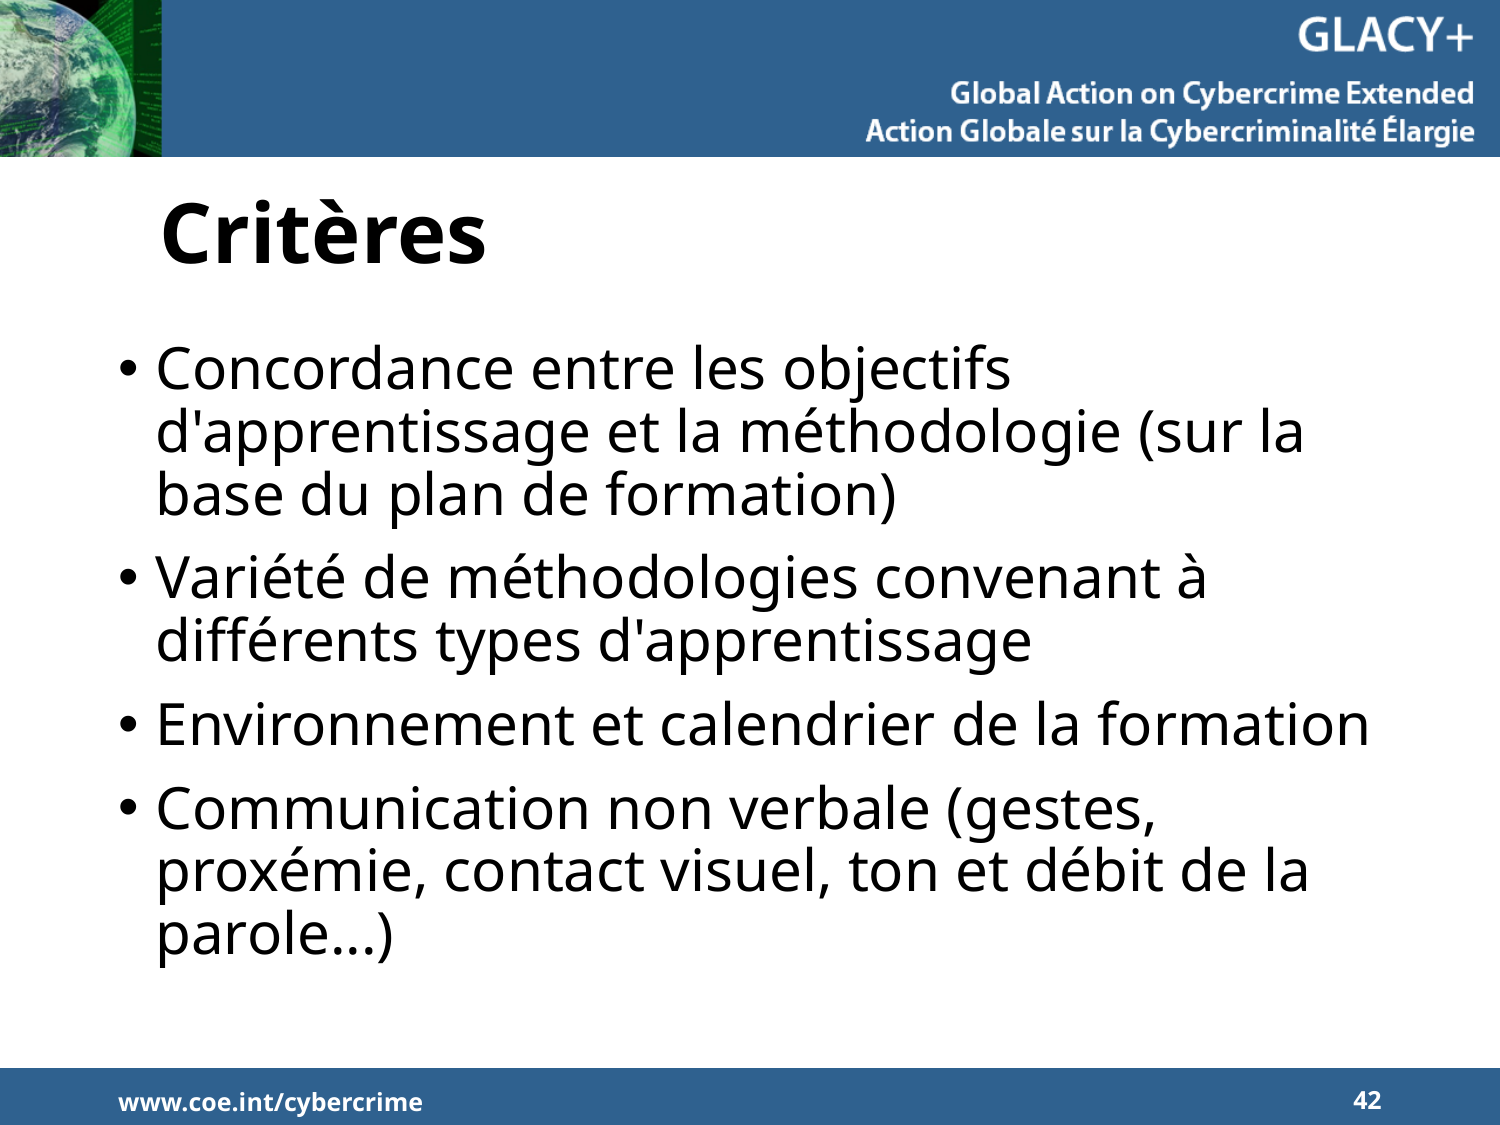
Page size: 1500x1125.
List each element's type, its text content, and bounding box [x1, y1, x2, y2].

list Concordance entre les objectifs d'apprentissage et la méthodologie (sur la base du plan de formation) Variété de méthodologies convenant à différents types d'apprentissage Environnement et calendrier de la formation Communication non verbale (gestes, proxémie, contact visuel, ton et débit de la parole...) [103, 331, 1397, 1086]
slide_number www.coe.int/cybercrime [103, 1071, 491, 1125]
picture [0, 0, 1500, 157]
slide_number 42 [1059, 1071, 1397, 1125]
title Critères [144, 141, 1439, 332]
